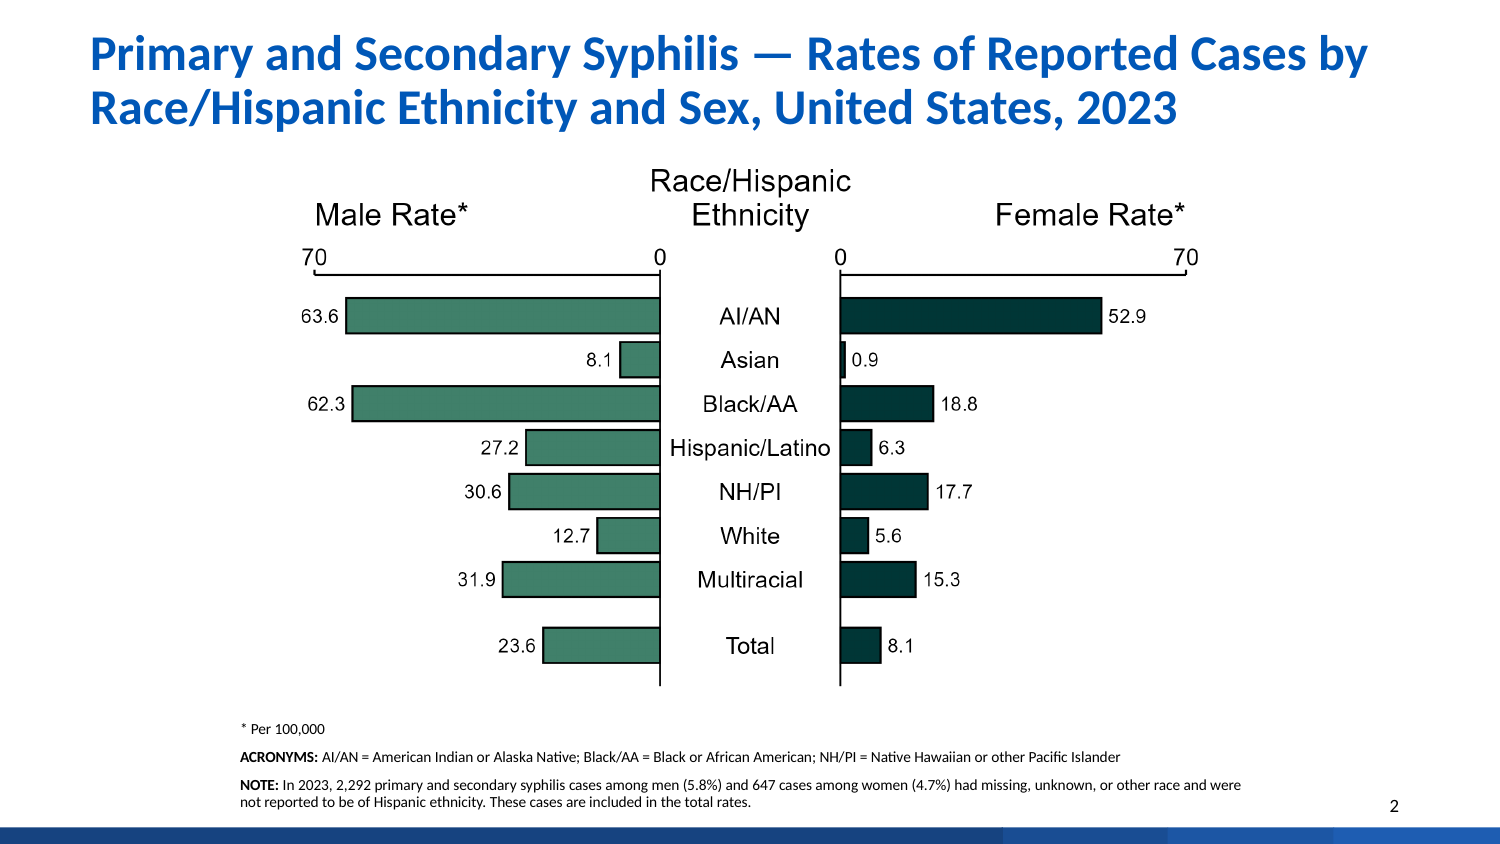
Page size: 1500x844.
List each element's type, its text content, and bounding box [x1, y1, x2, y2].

picture [258, 166, 1242, 694]
title Primary and Secondary Syphilis — Rates of Reported Cases by Race/Hispanic Ethnicity and Sex, United States, 2023 [75, 19, 1425, 144]
list * Per 100,000 ACRONYMS: AI/AN = American Indian or Alaska Native; Black/AA = Black or African American; NH/PI = Native Hawaiian or other Pacific Islander NOTE: In 2023, 2,292 primary and secondary syphilis cases among men (5.8%) and 647 cases among women (4.7%) had missing, unknown, or other race and were not reported to be of Hispanic ethnicity. These cases are included in the total rates. [225, 714, 1275, 820]
